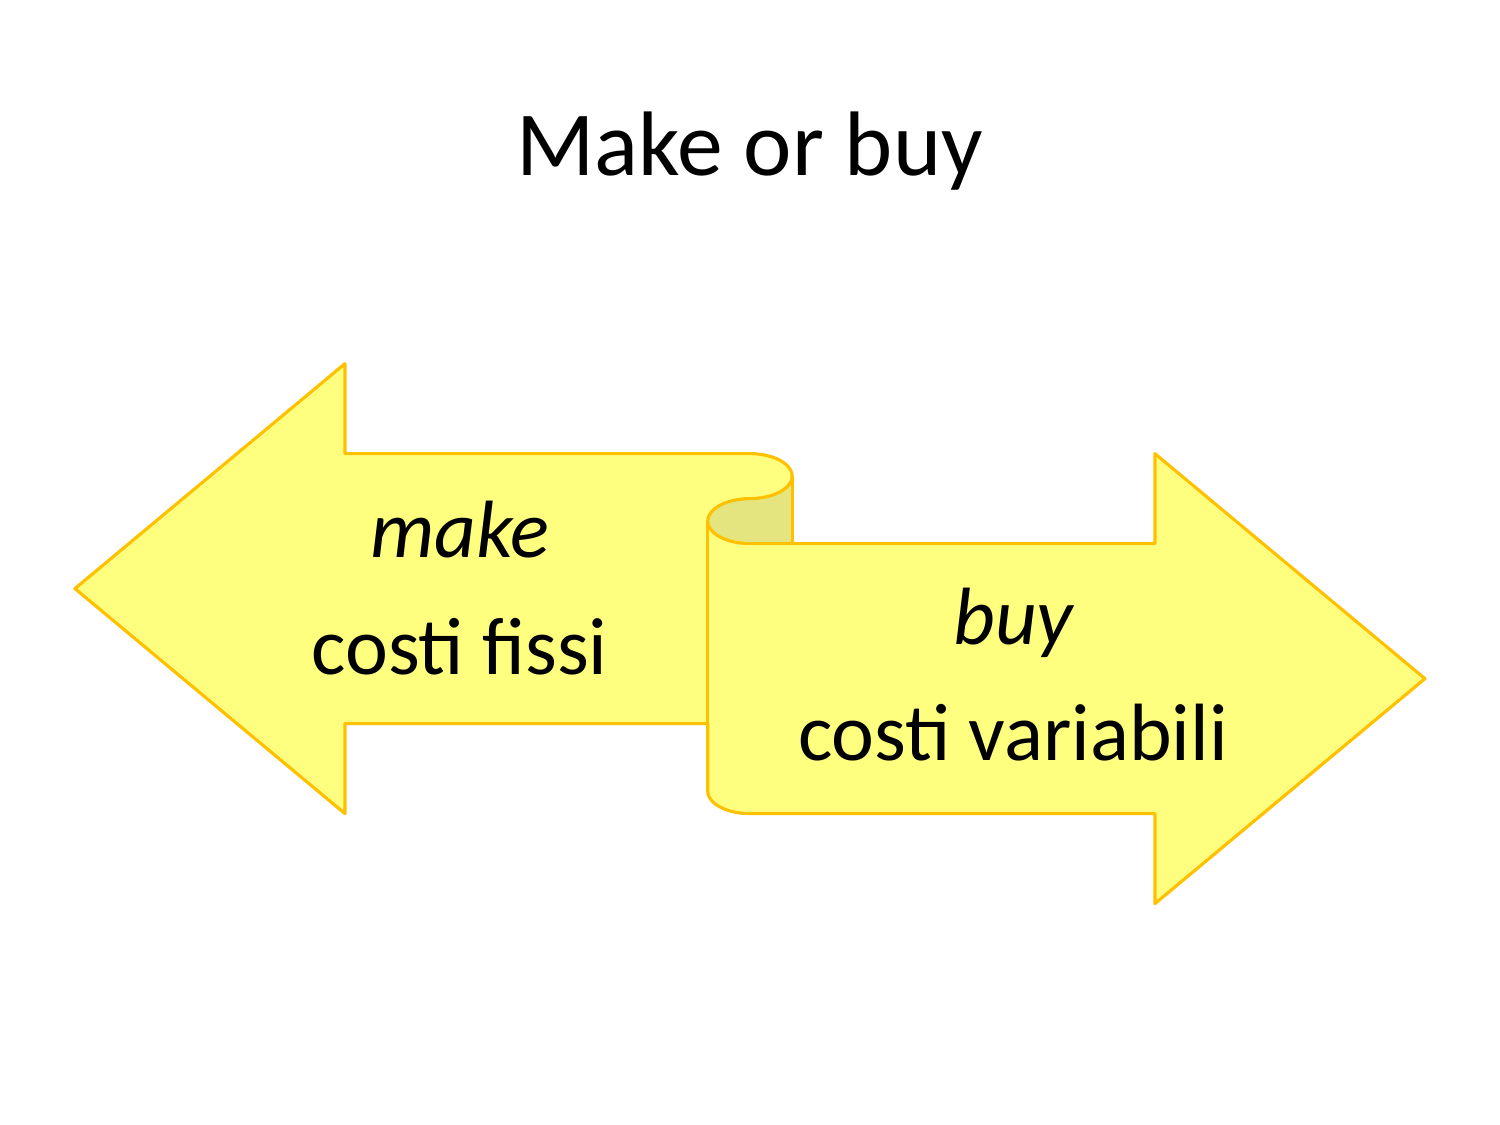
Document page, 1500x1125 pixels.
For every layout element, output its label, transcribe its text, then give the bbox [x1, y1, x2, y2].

title Make or buy [75, 45, 1425, 233]
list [74, 262, 1426, 1006]
